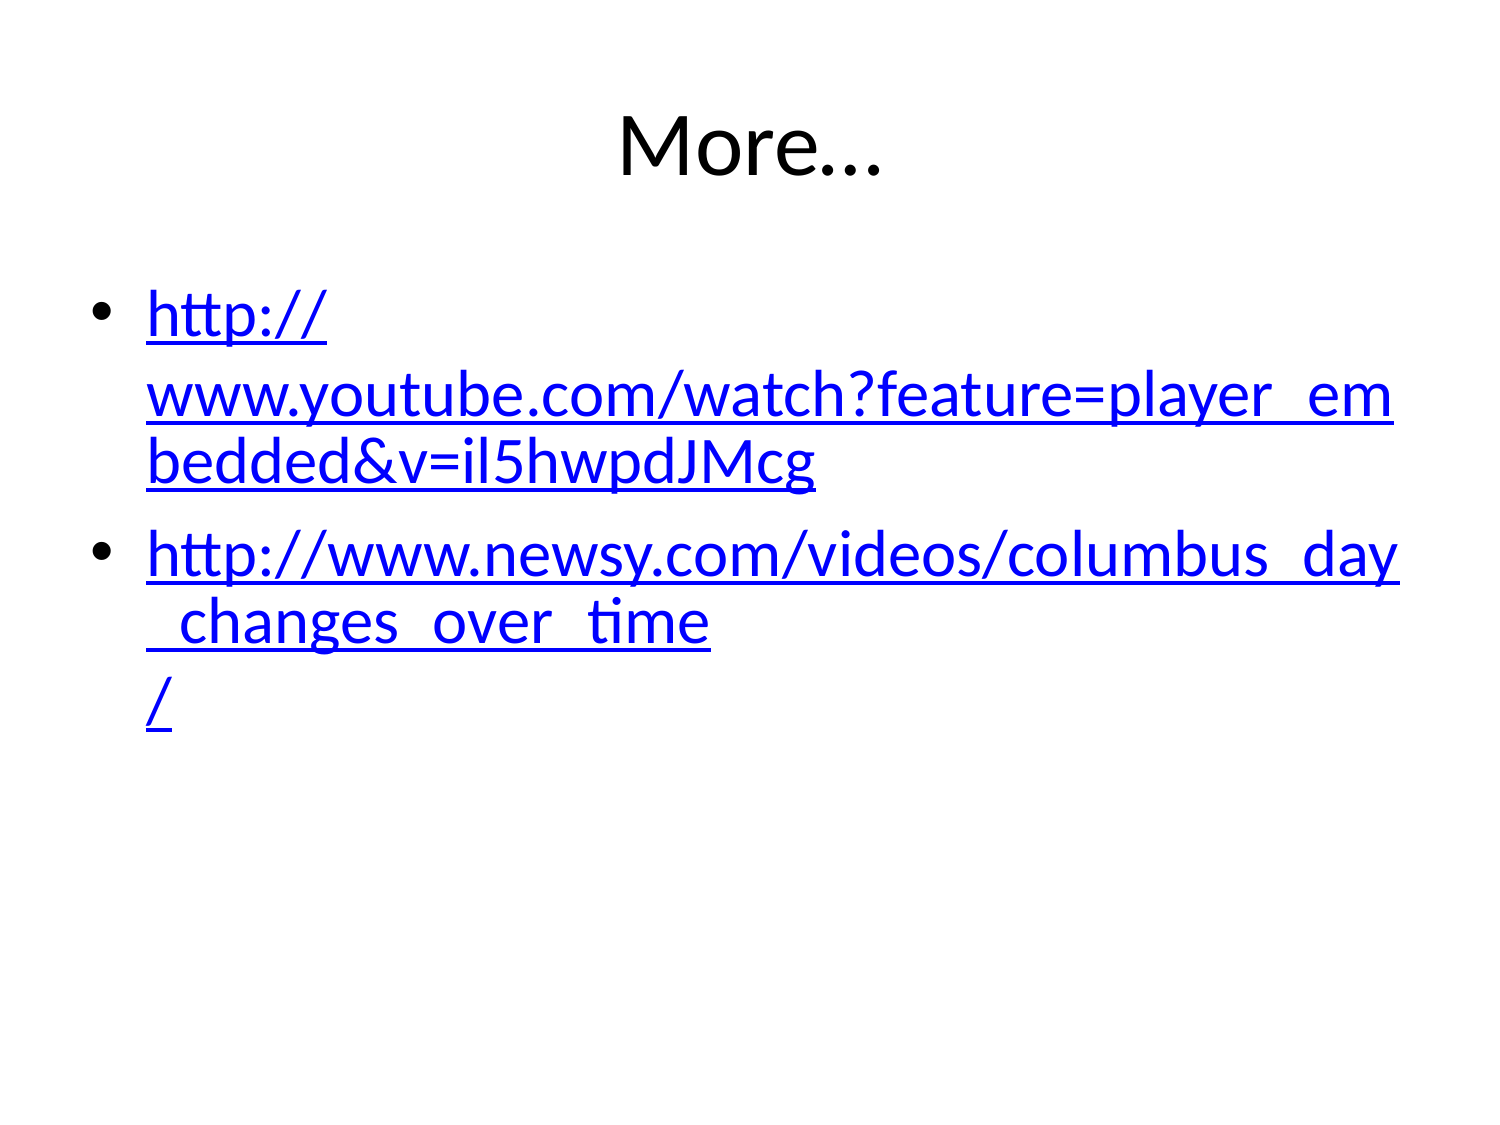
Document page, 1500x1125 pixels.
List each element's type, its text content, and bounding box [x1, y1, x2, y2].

list http://www.youtube.com/watch?feature=player_embedded&v=il5hwpdJMcg http://www.newsy.com/videos/columbus_day_changes_over_time/ [75, 262, 1425, 1005]
title More… [75, 45, 1425, 233]
